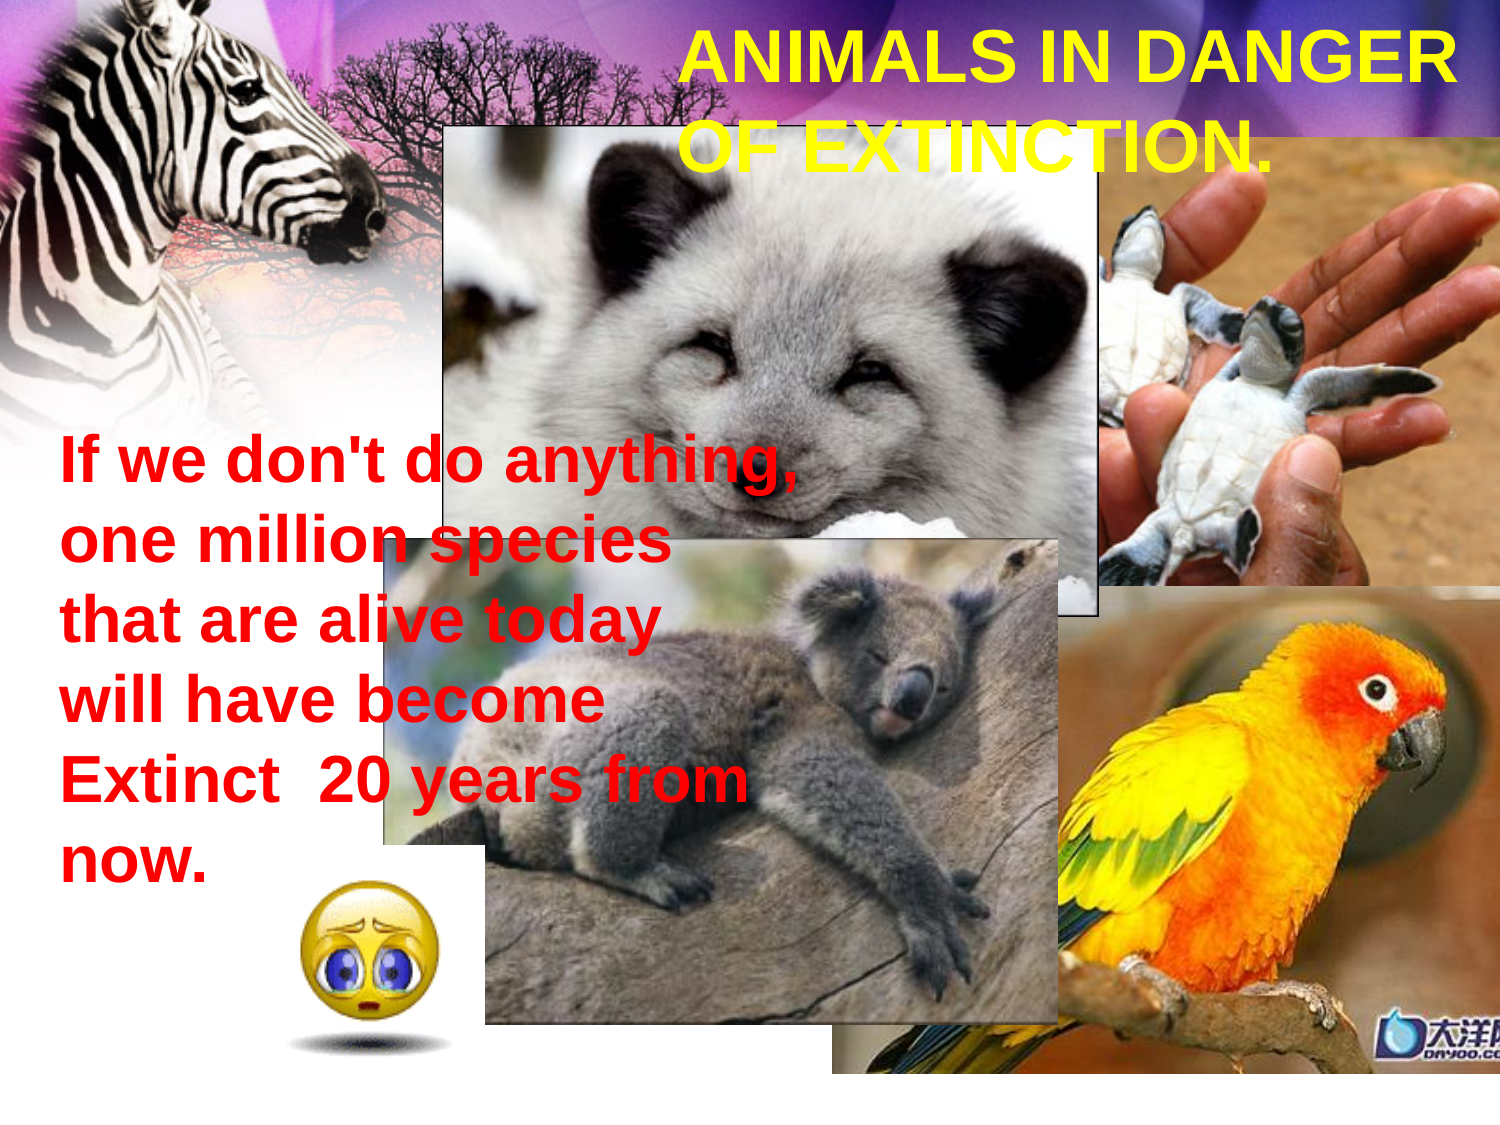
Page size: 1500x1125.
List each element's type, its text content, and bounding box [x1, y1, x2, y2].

text_box Animals in danger of extinction. [661, 0, 1496, 135]
text_box If we don't do anything, one million species that are alive today will have become Extinct 20 years from now. [44, 408, 437, 984]
picture [0, 0, 1500, 1125]
